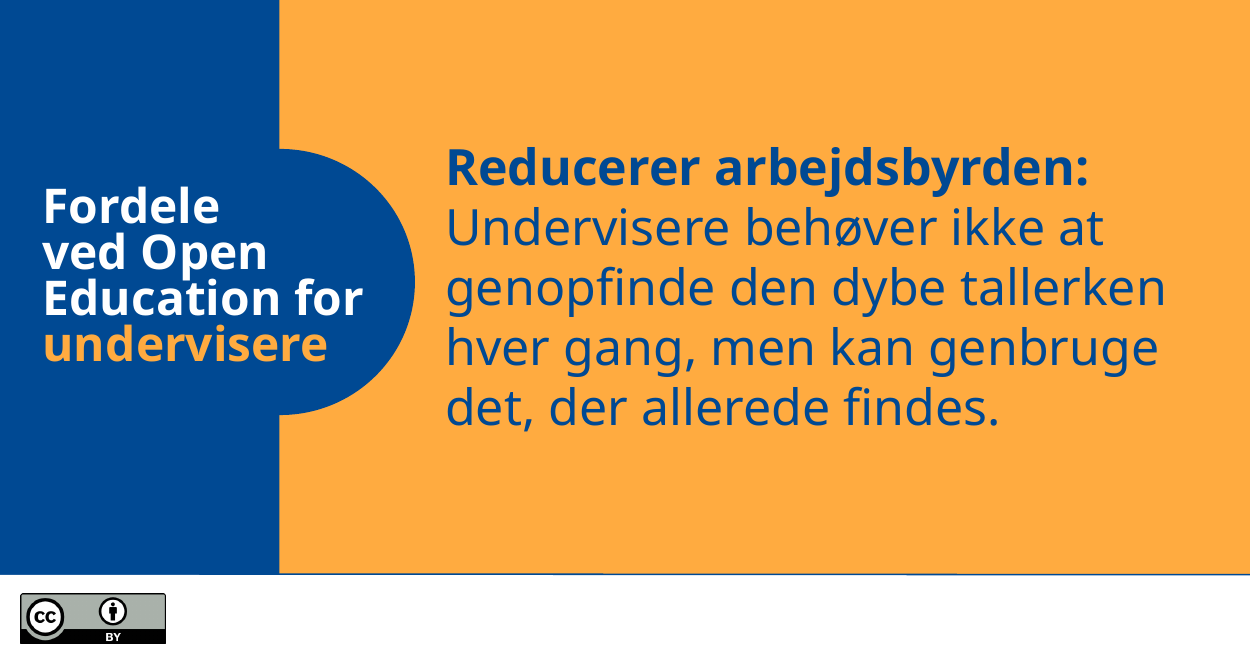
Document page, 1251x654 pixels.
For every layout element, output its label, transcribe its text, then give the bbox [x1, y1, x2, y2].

text_box Reducerer arbejdsbyrden: Undervisere behøver ikke at genopfinde den dybe tallerken hver gang, men kan genbruge det, der allerede findes. [430, 120, 1250, 451]
text_box [206, 148, 355, 171]
text_box [0, 0, 280, 573]
text_box [196, 386, 365, 416]
text_box [0, 582, 1250, 654]
picture [20, 592, 166, 645]
text_box Fordele ved Open Education for undervisere [27, 171, 415, 386]
